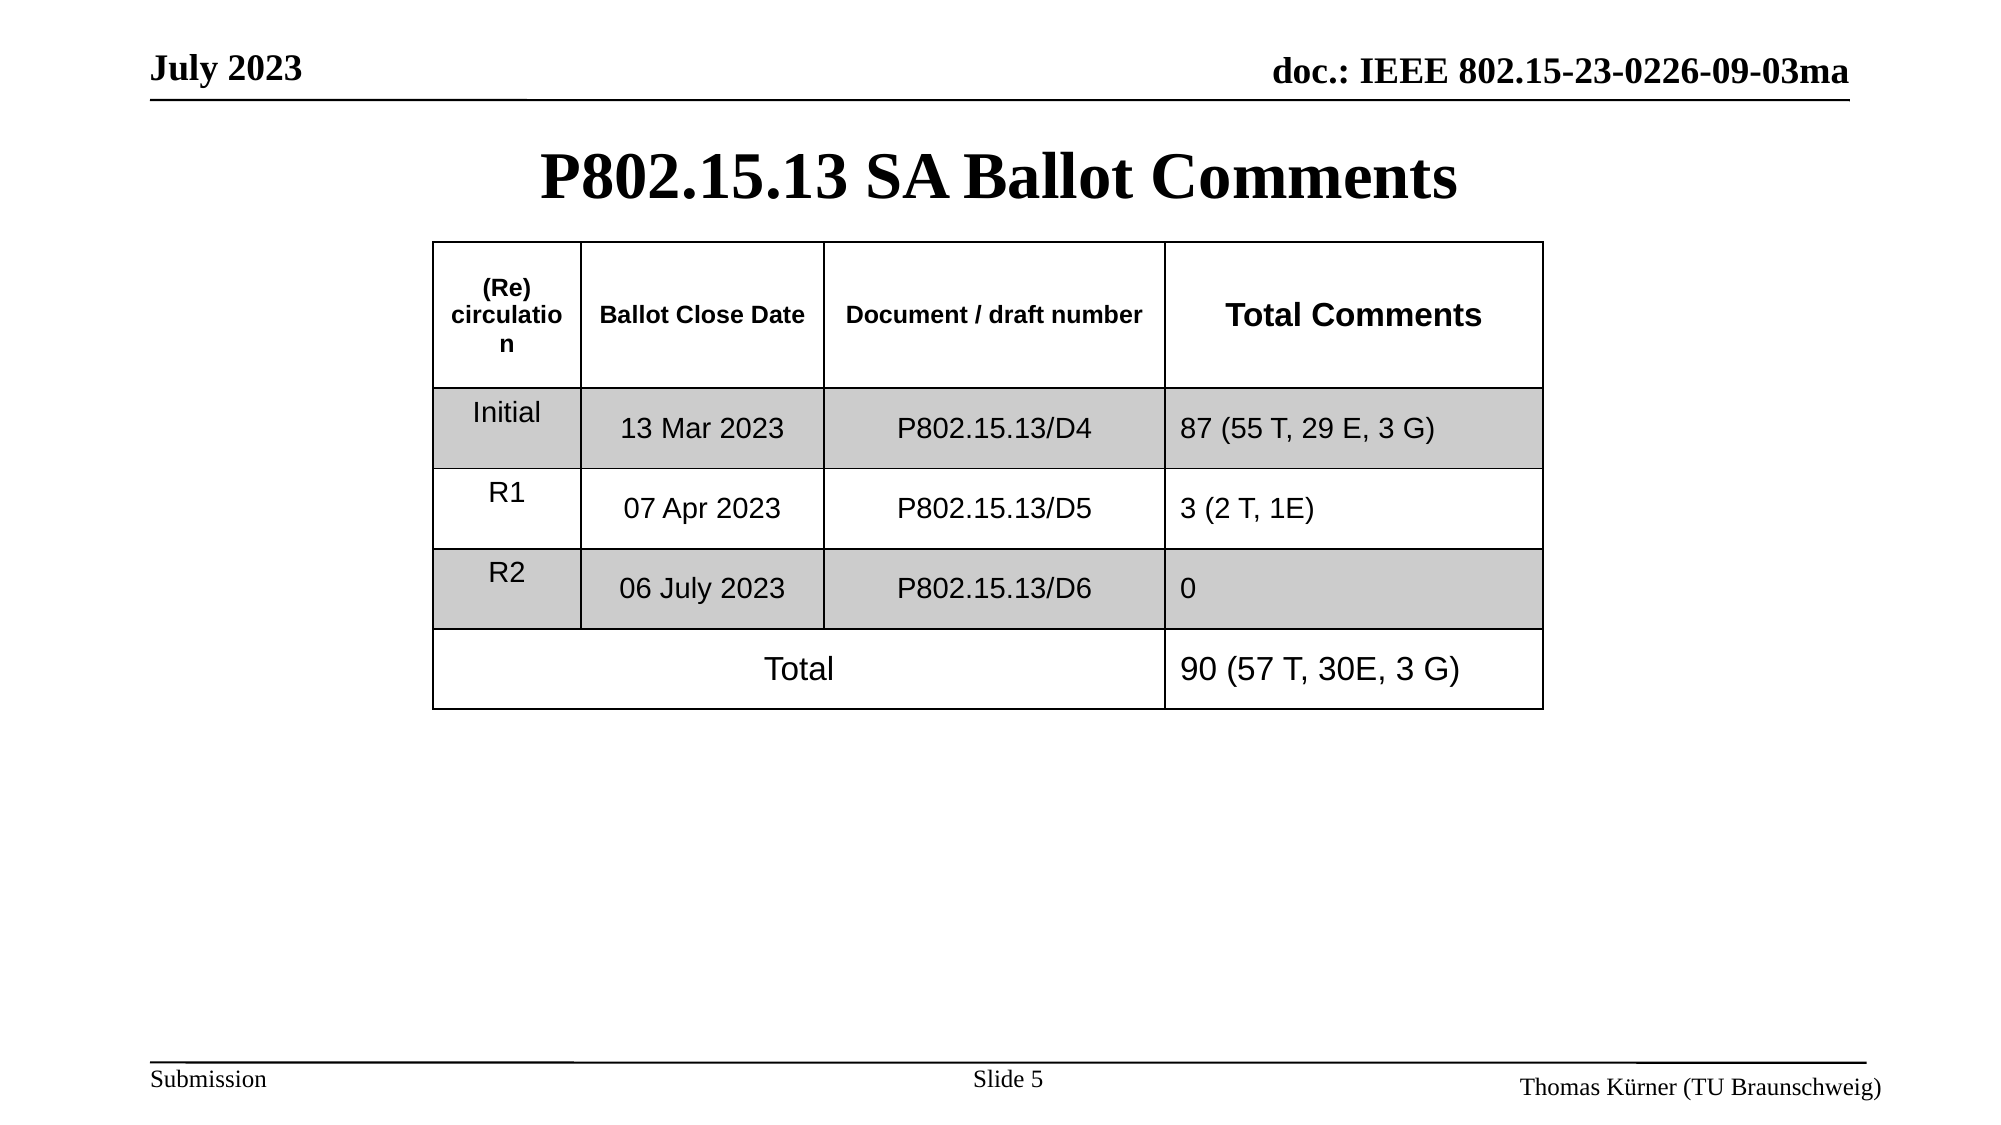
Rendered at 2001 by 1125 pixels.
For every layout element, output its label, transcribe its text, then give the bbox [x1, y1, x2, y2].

table_cell 87 (55 T, 29 E, 3 G) [1166, 389, 1542, 468]
table_cell P802.15.13/D4 [825, 389, 1164, 468]
table_cell Total [434, 630, 1164, 708]
table_cell R2 [434, 550, 580, 628]
table_header Ballot Close Date [582, 243, 823, 387]
table_cell Initial [434, 389, 580, 468]
table_cell 06 July 2023 [582, 550, 823, 628]
slide_number Slide 5 [950, 1061, 1067, 1123]
table_cell 3 (2 T, 1E) [1166, 469, 1542, 548]
table_cell P802.15.13/D6 [825, 550, 1164, 628]
table_cell R1 [434, 469, 580, 548]
table_header Document / draft number [825, 243, 1164, 387]
table_header (Re) circulation [434, 243, 580, 387]
table_cell 13 Mar 2023 [582, 389, 823, 468]
table_cell 07 Apr 2023 [582, 469, 823, 548]
title P802.15.13 SA Ballot Comments [0, 112, 2000, 232]
table_cell 90 (57 T, 30E, 3 G) [1166, 630, 1542, 708]
table_header Total Comments [1166, 243, 1542, 387]
table_cell 0 [1166, 550, 1542, 628]
table_cell P802.15.13/D5 [825, 469, 1164, 548]
